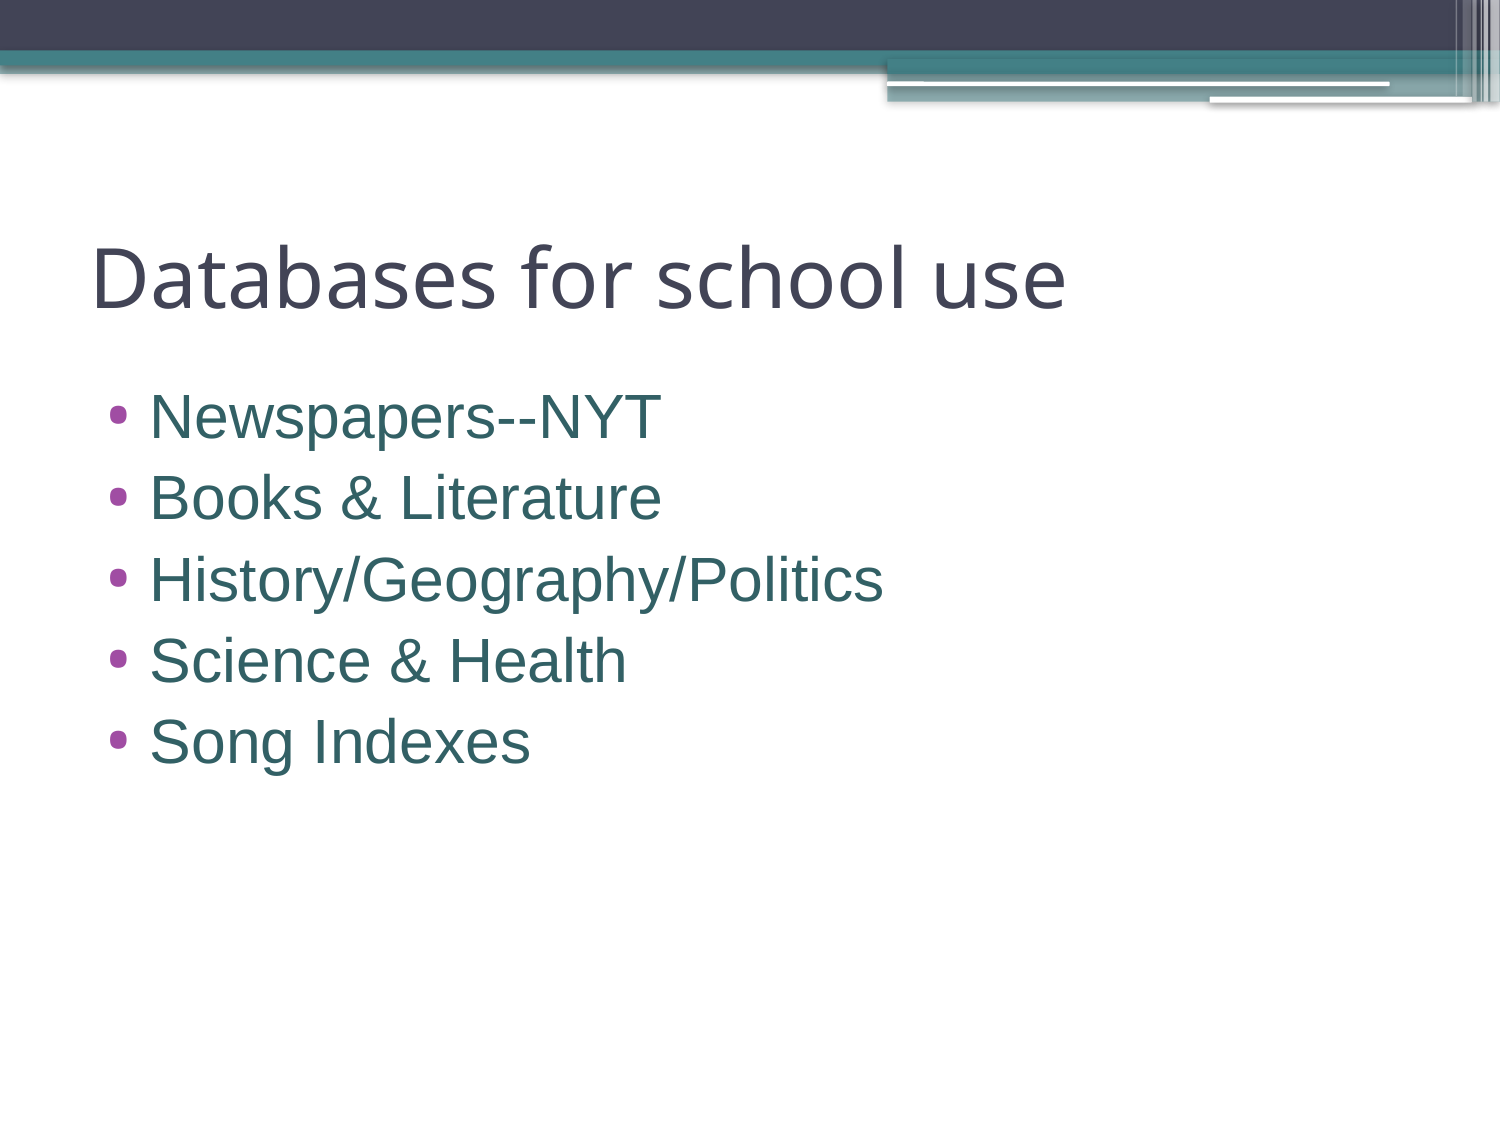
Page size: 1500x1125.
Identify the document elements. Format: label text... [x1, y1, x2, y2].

list Newspapers--NYT Books & Literature History/Geography/Politics Science & Health Song Indexes [75, 368, 1425, 1079]
title Databases for school use [75, 187, 1425, 363]
